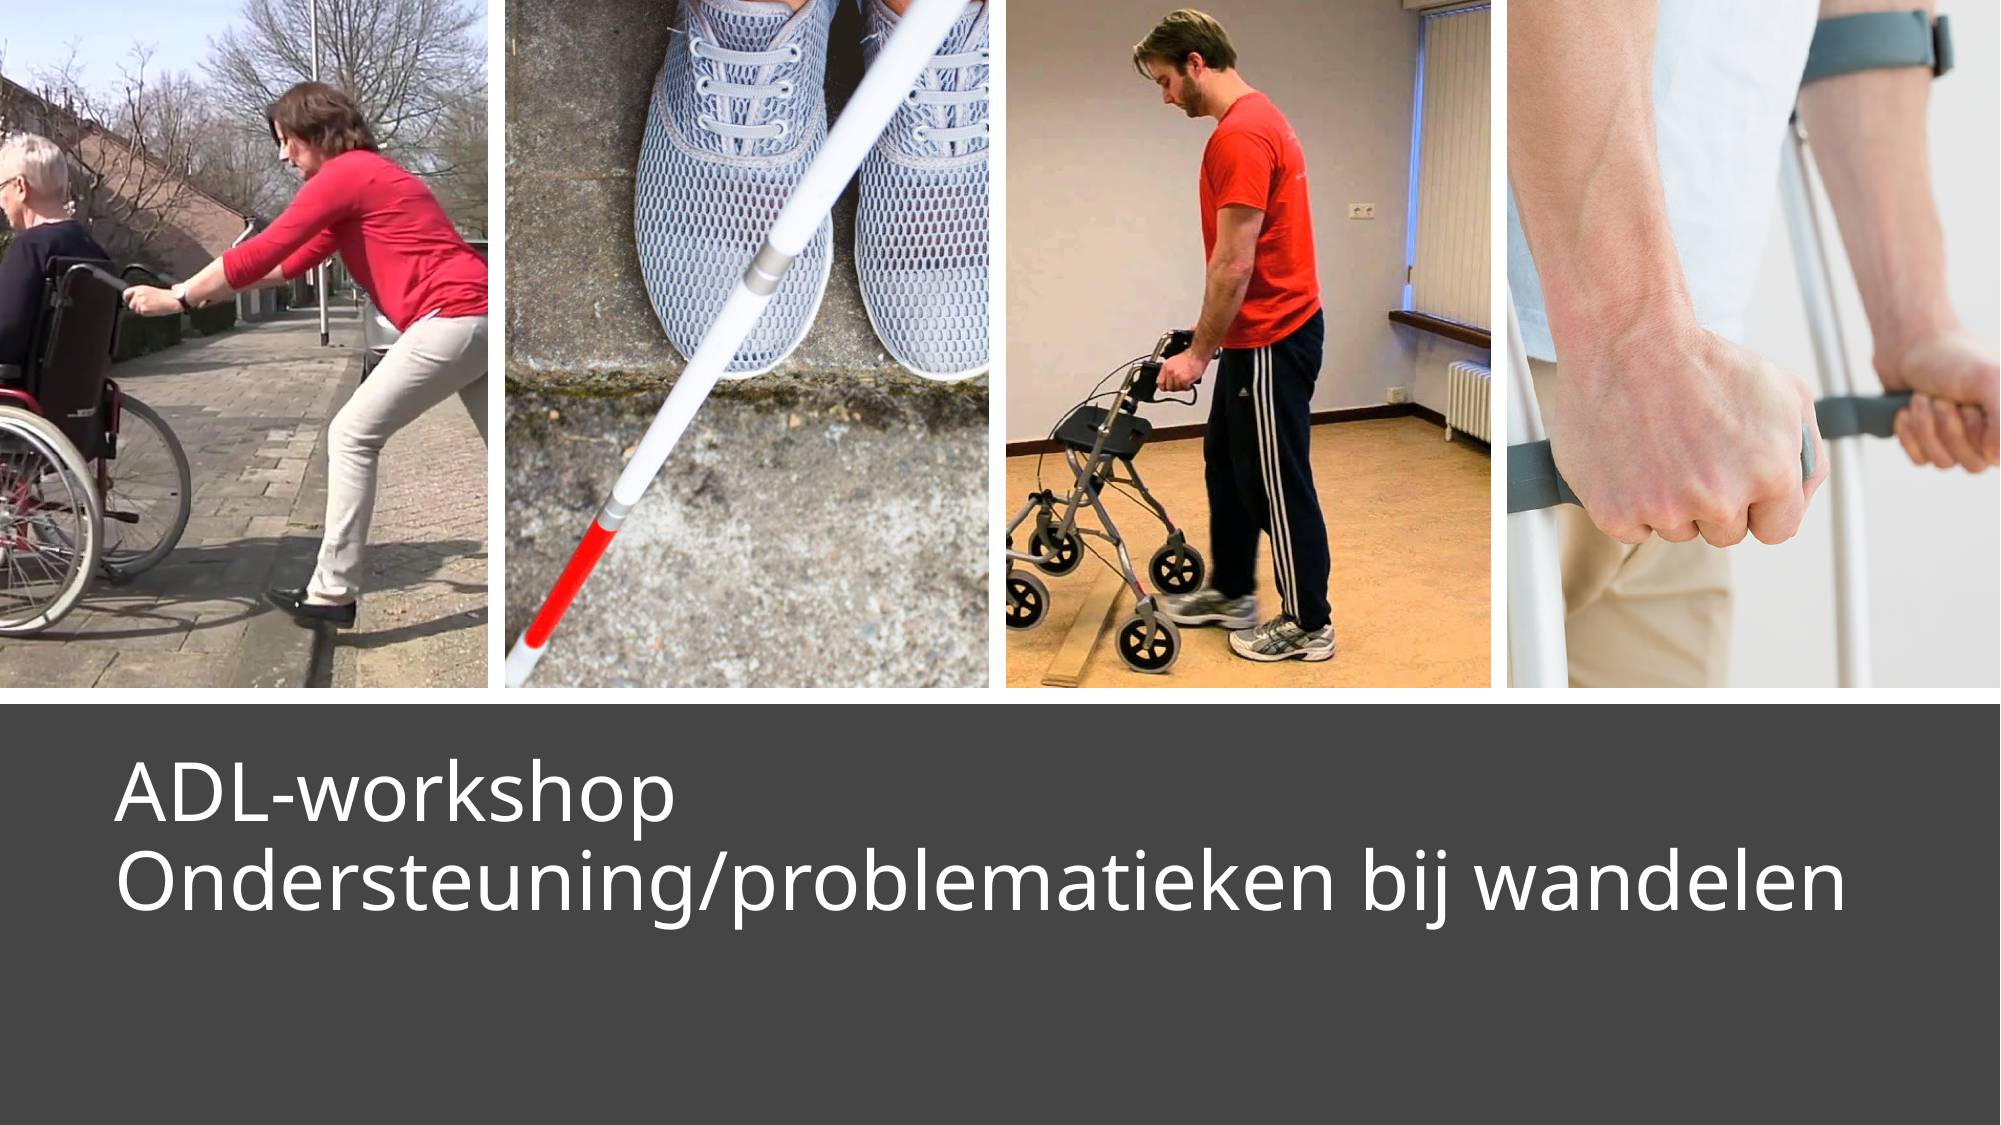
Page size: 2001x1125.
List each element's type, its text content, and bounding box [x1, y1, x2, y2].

picture [1506, 0, 2000, 695]
picture [0, 0, 494, 695]
picture [1004, 0, 1498, 695]
picture [502, 0, 996, 695]
title ADL-workshop Ondersteuning/problematieken bij wandelen [99, 719, 1892, 936]
